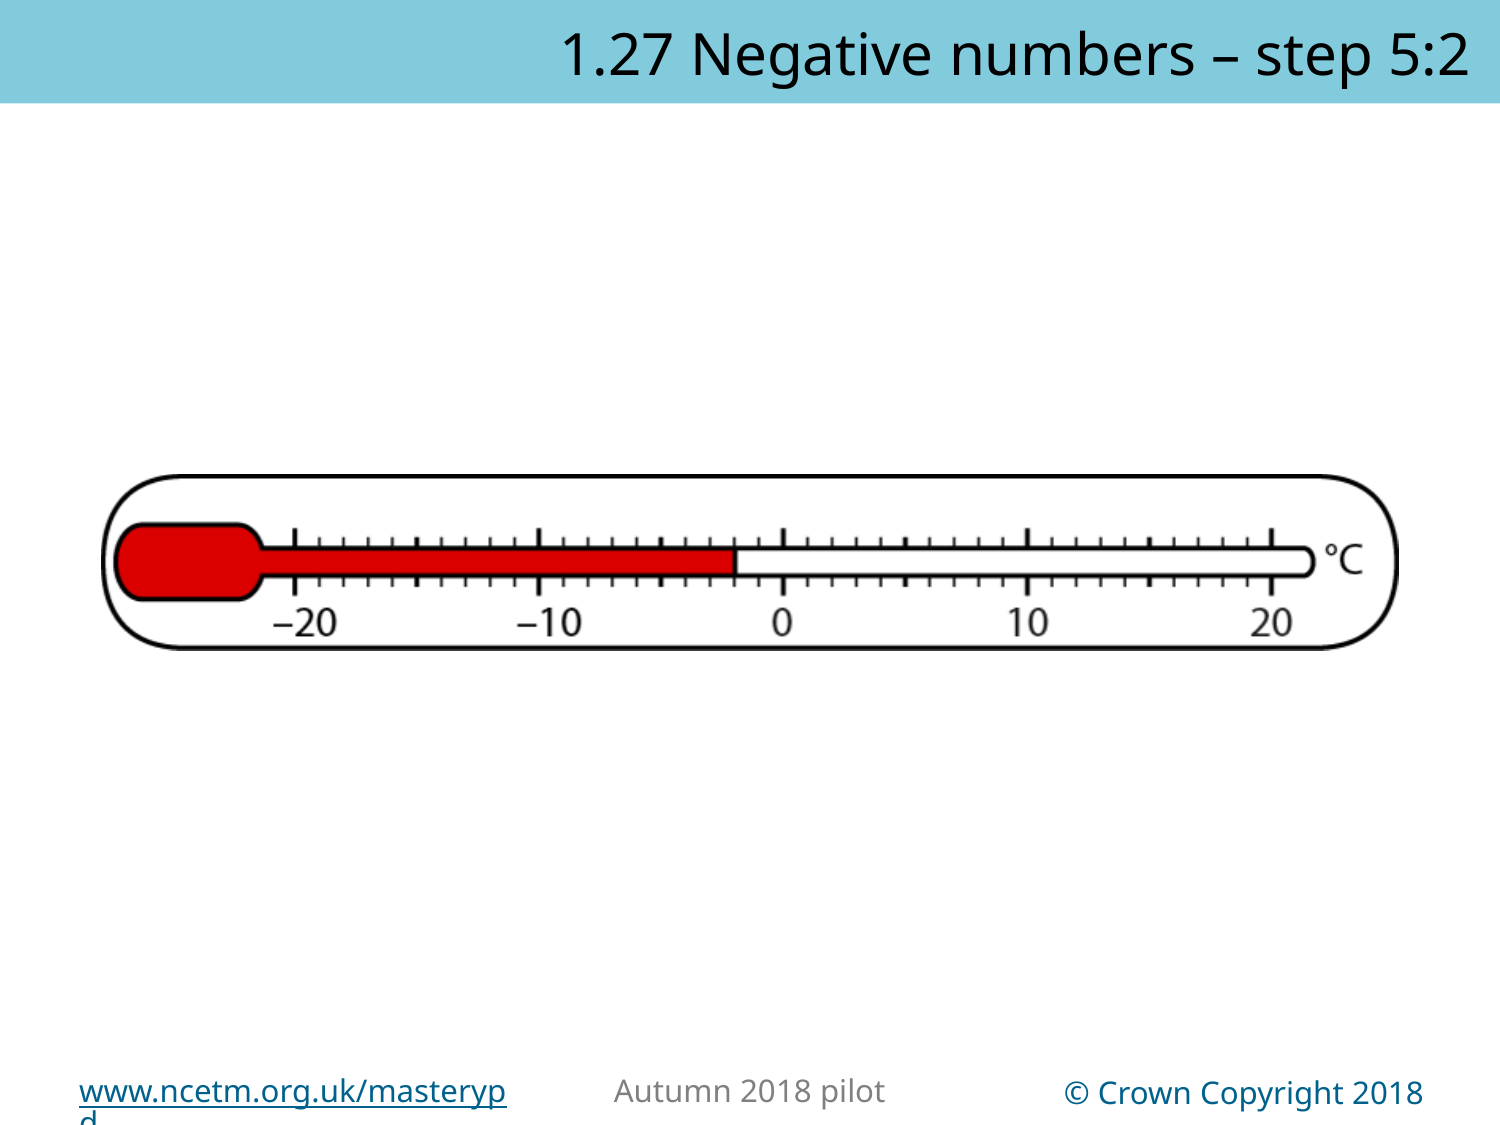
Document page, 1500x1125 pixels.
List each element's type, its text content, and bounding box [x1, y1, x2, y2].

picture [101, 474, 1399, 651]
list 1.27 Negative numbers – step 5:2 [0, 0, 1500, 104]
